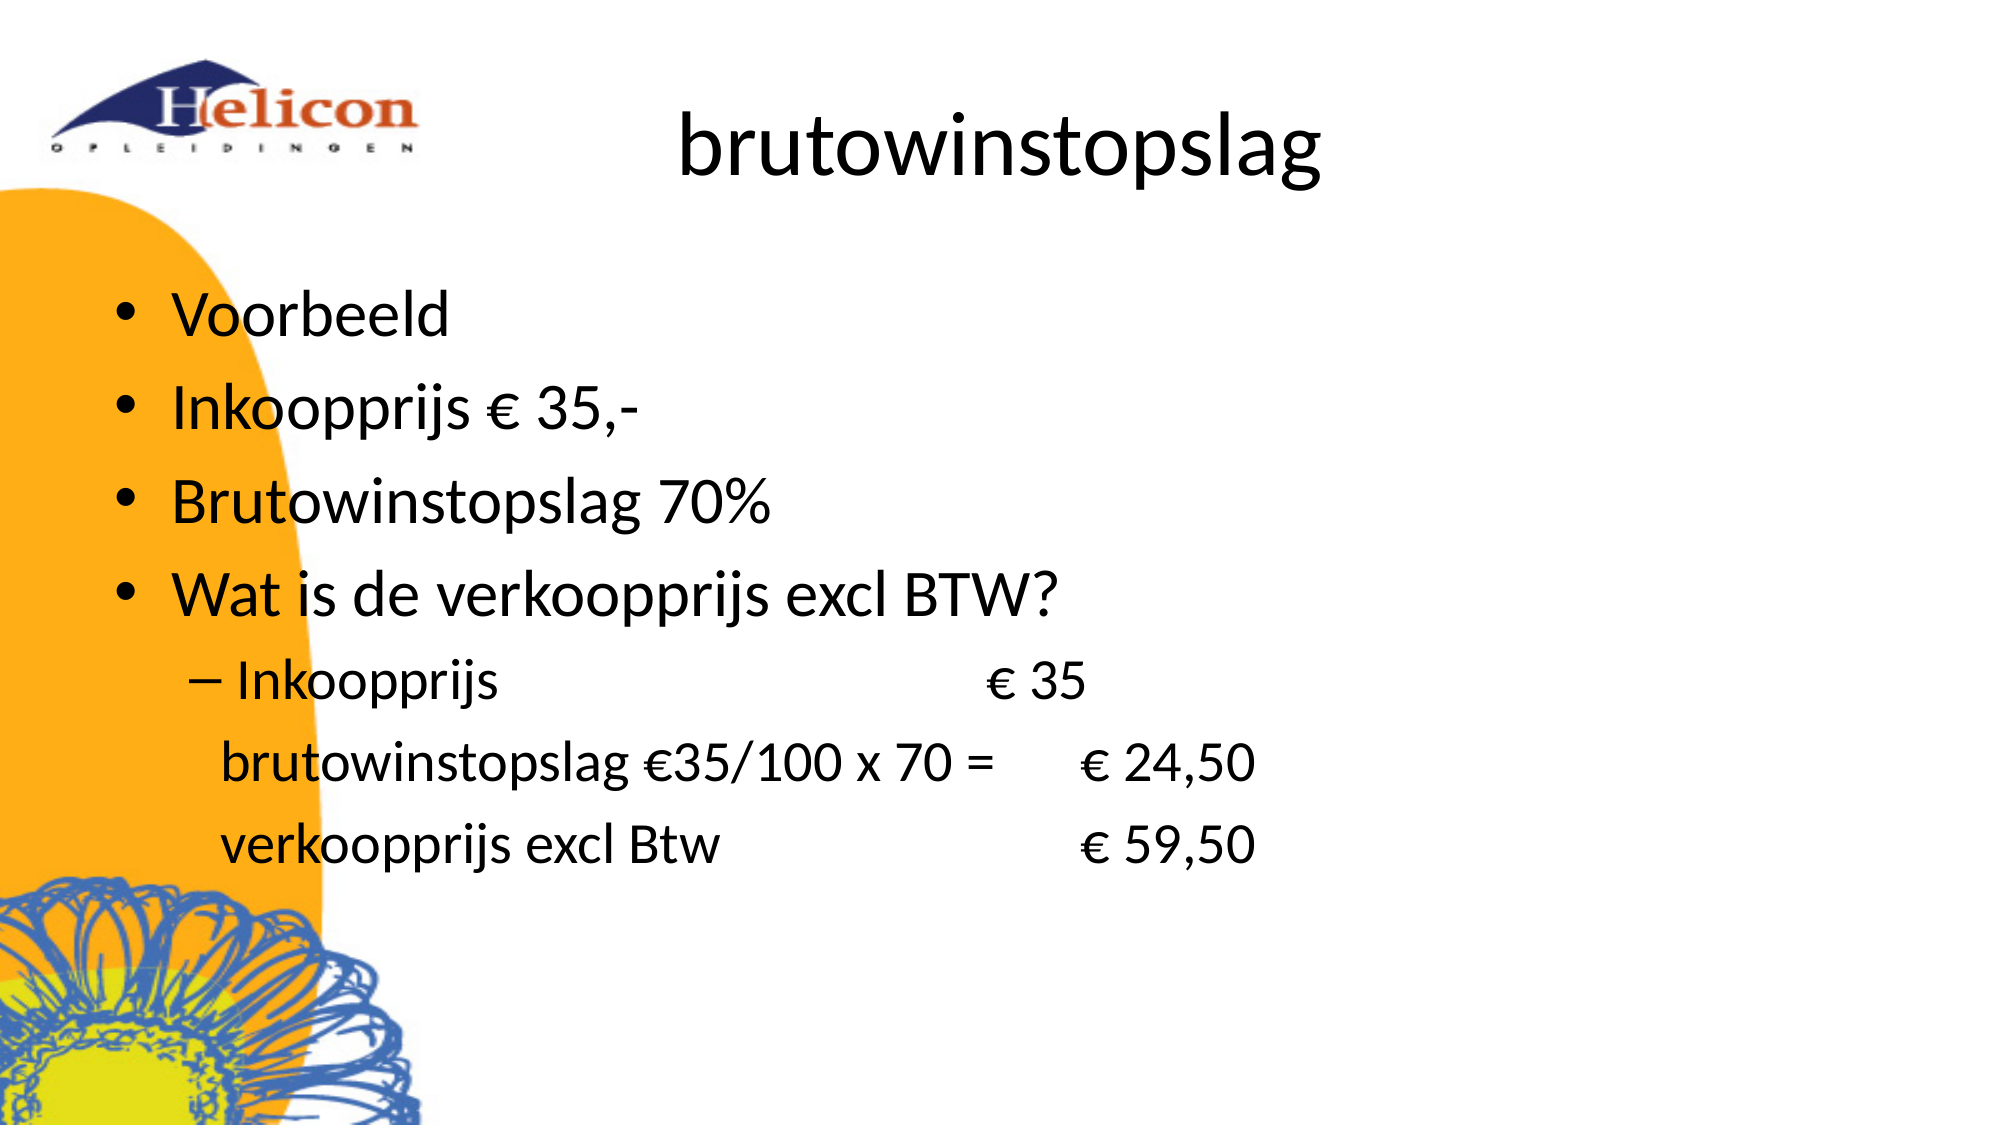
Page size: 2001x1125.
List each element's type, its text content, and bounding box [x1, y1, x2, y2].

picture [0, 0, 2001, 1125]
title brutowinstopslag [99, 45, 1900, 233]
list Voorbeeld Inkoopprijs € 35,- Brutowinstopslag 70% Wat is de verkoopprijs excl BTW? Inkoopprijs € 35 brutowinstopslag €35/100 x 70 = € 24,50 verkoopprijs excl Btw € 59,50 [99, 262, 1900, 1005]
